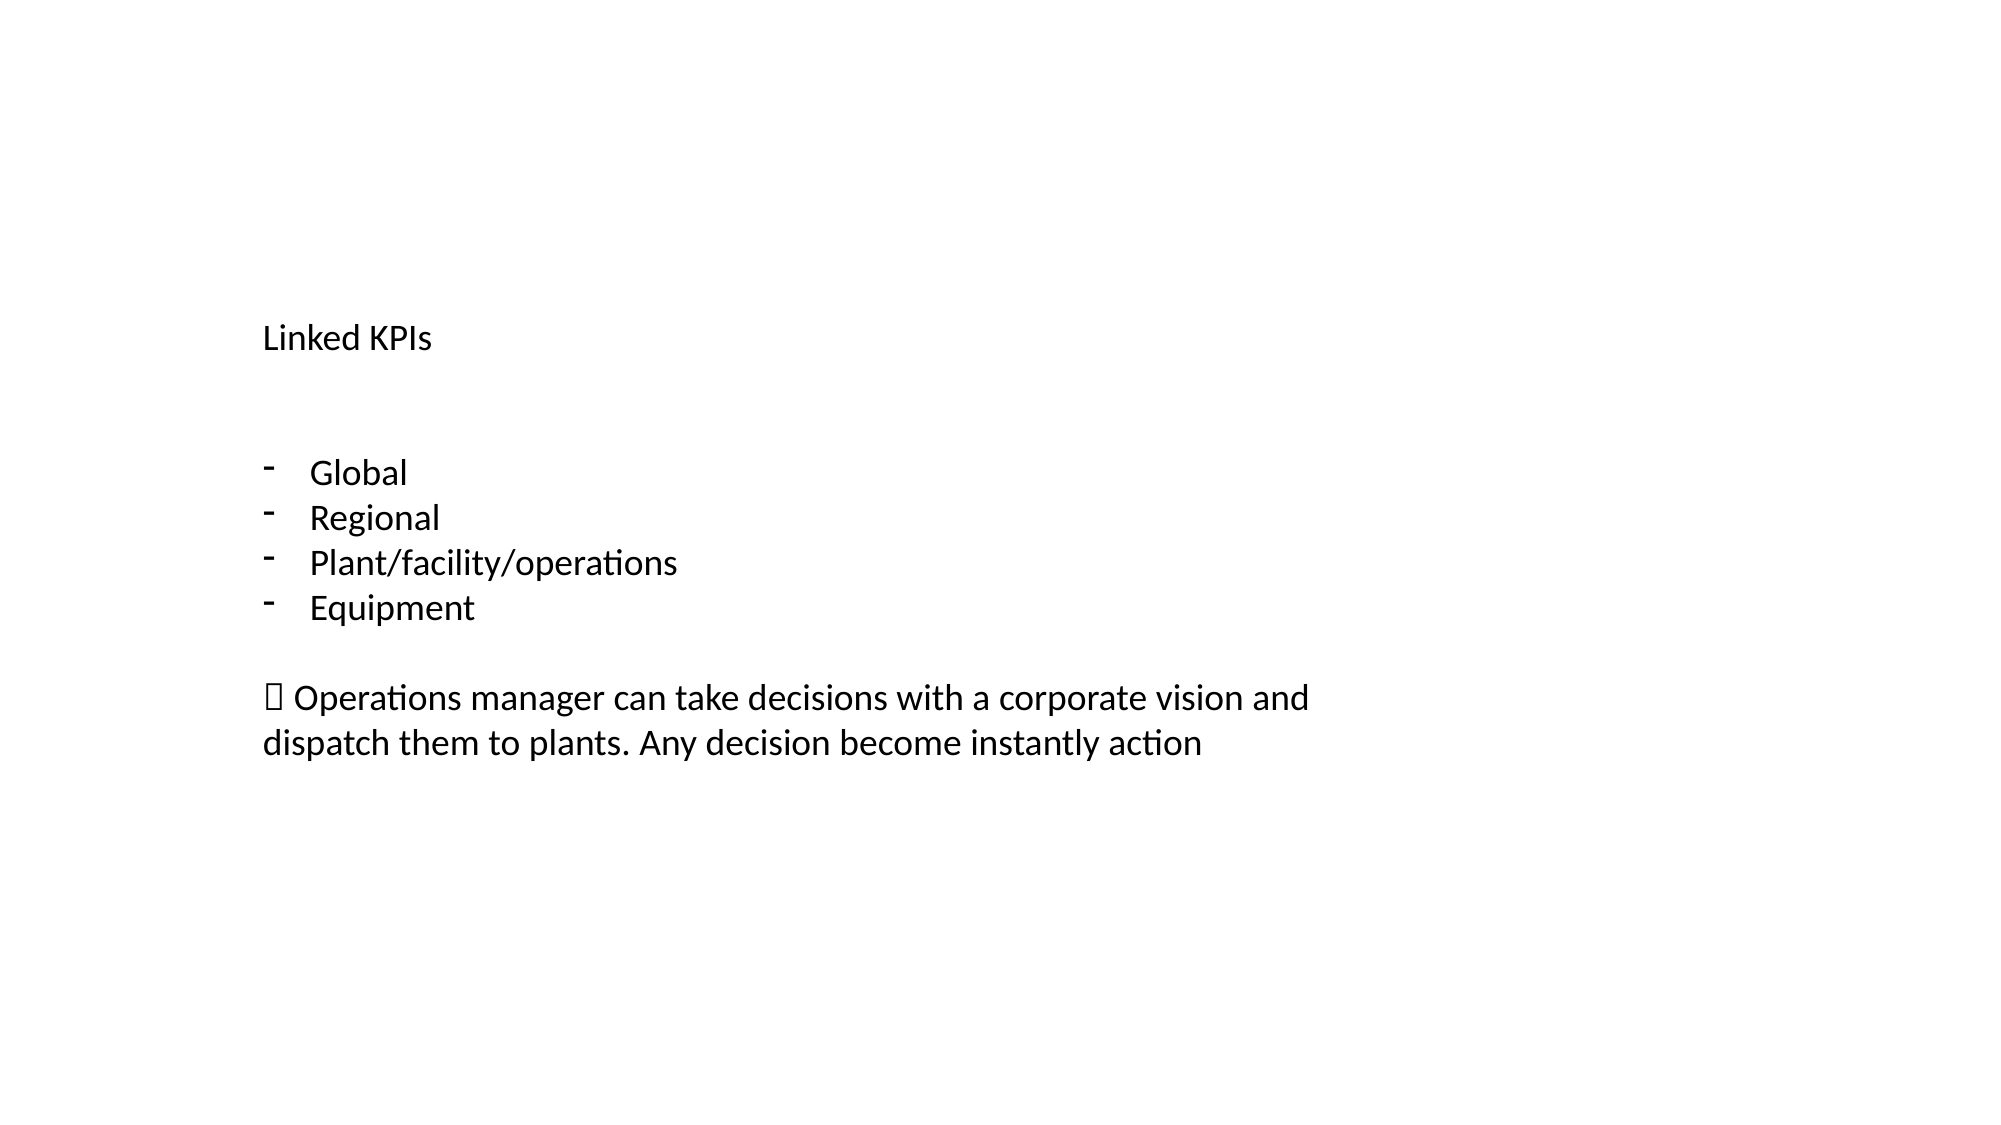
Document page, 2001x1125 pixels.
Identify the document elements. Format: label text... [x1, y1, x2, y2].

text_box Linked KPIs Global Regional Plant/facility/operations Equipment  Operations manager can take decisions with a corporate vision and dispatch them to plants. Any decision become instantly action [248, 305, 1379, 771]
